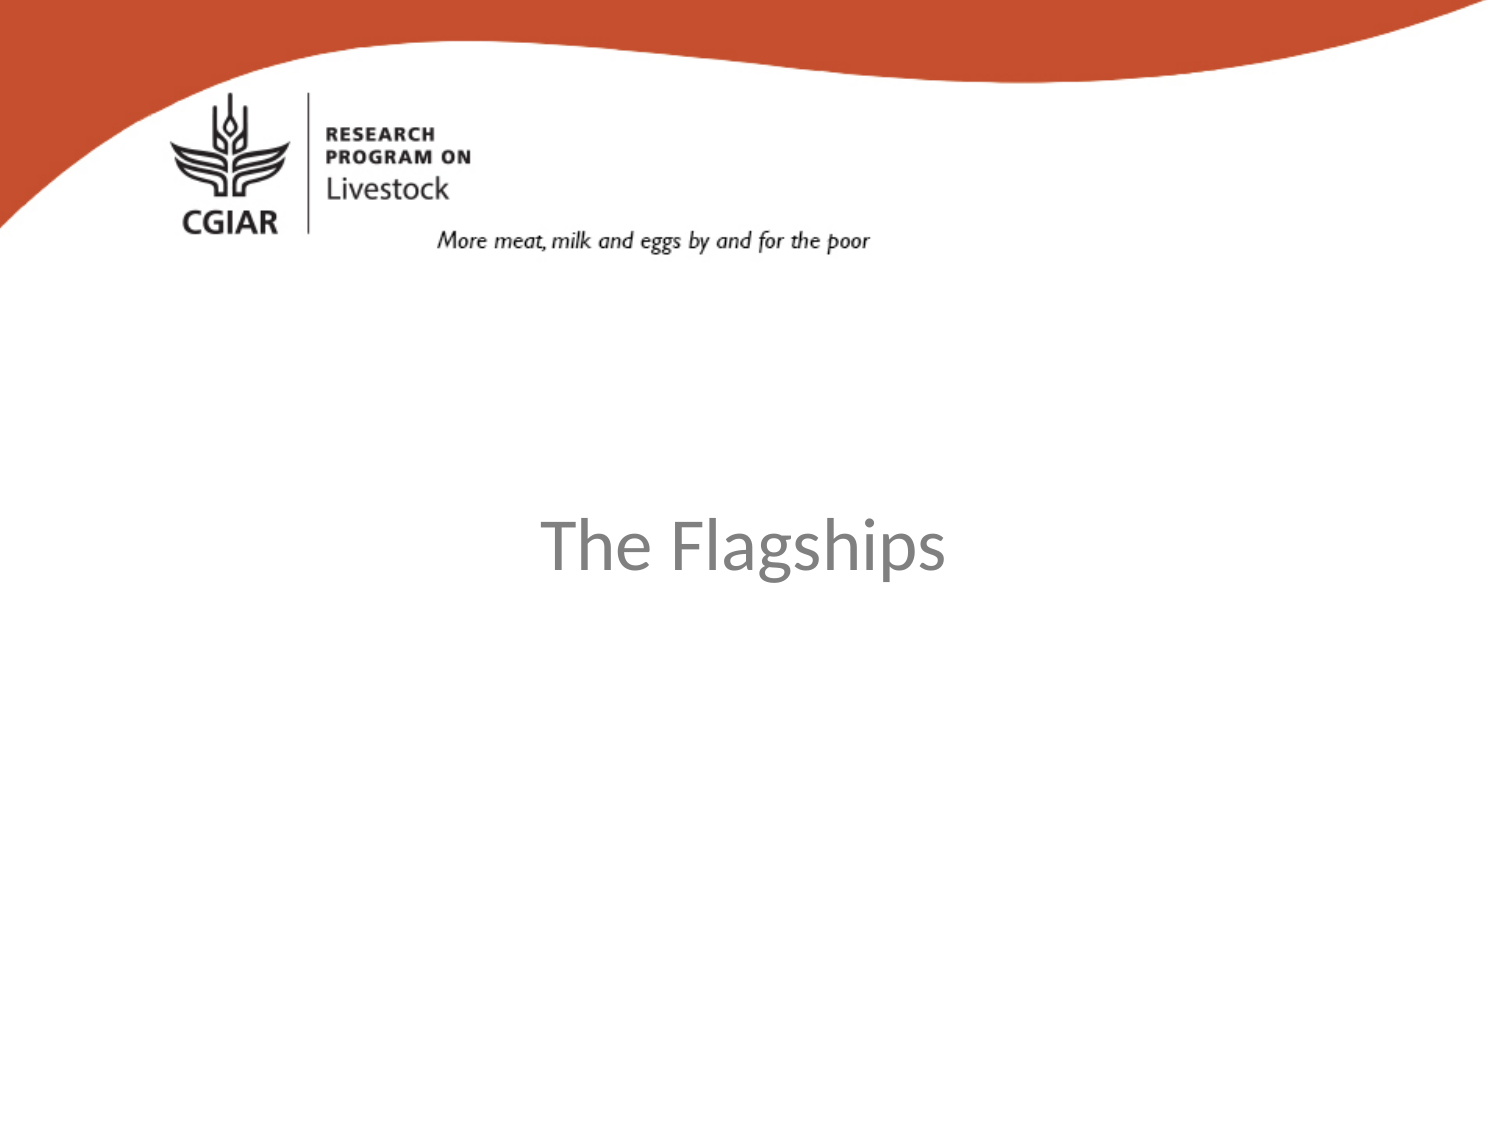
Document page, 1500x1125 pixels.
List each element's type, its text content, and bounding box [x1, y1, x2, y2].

picture [0, 0, 1500, 272]
list The Flagships [225, 487, 1263, 888]
